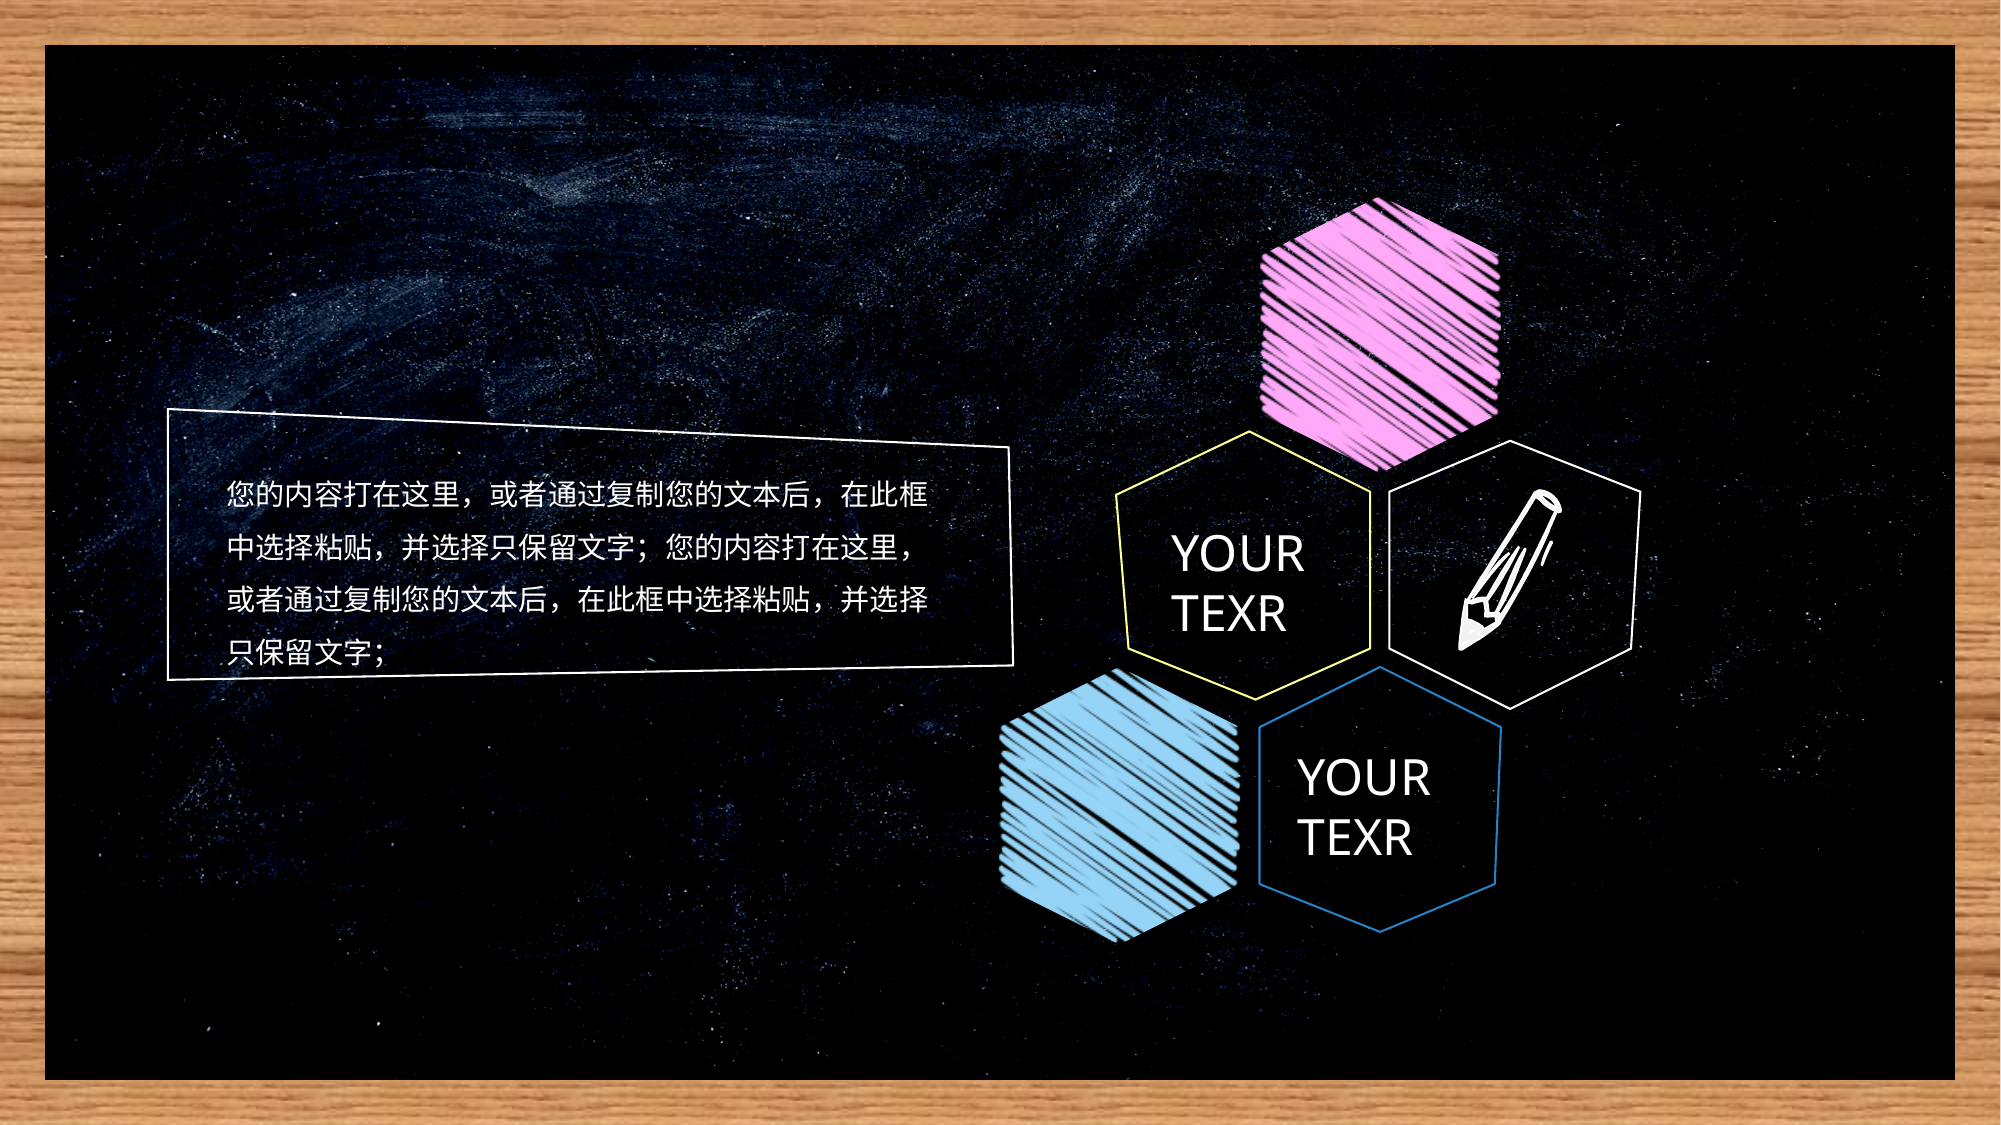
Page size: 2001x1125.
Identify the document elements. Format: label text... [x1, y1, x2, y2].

text_box 您的内容打在这里，或者通过复制您的文本后，在此框中选择粘贴，并选择只保留文字；您的内容打在这里，或者通过复制您的文本后，在此框中选择粘贴，并选择只保留文字； [211, 451, 970, 677]
text_box 05 [75, 85, 180, 176]
picture [46, 46, 1954, 1079]
text_box [998, 668, 1145, 945]
text_box 成绩与思考 [180, 93, 649, 169]
text_box [1259, 195, 1501, 431]
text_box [1116, 431, 1641, 932]
text_box [0, 0, 2000, 1125]
text_box [166, 407, 1015, 681]
